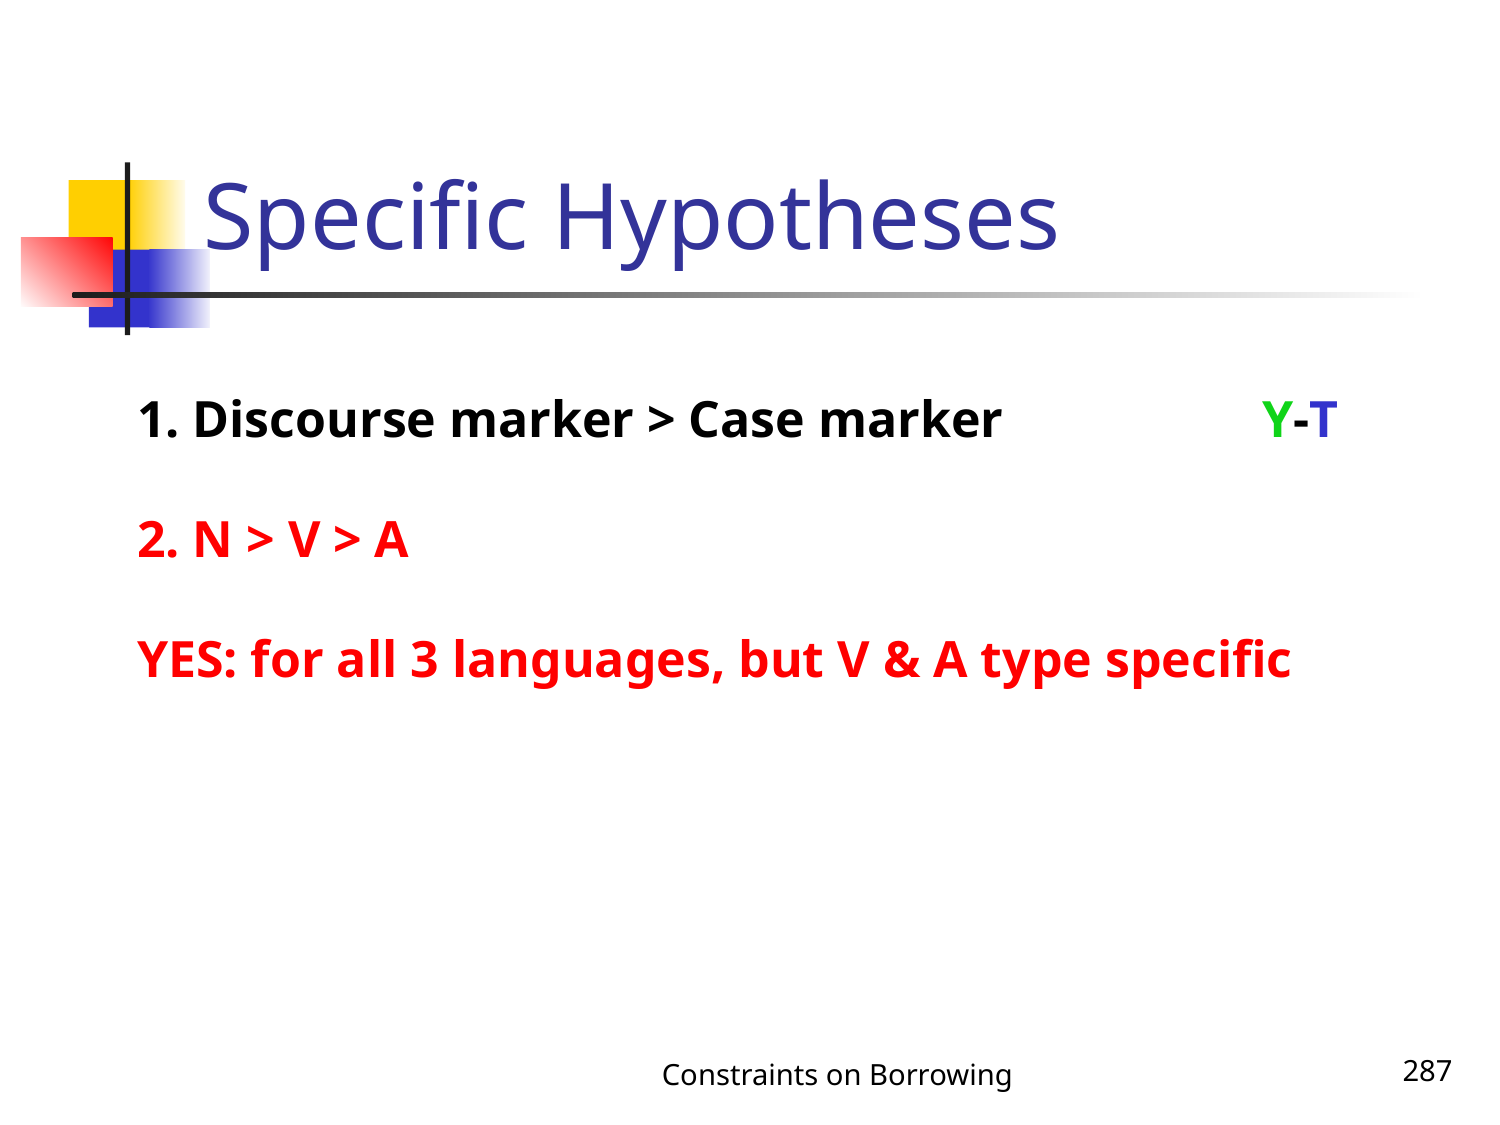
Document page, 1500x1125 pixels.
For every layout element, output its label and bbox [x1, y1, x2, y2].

footer [599, 1023, 1076, 1100]
title [188, 34, 1468, 276]
slide_number [1154, 1023, 1468, 1100]
text_box [123, 380, 1500, 696]
